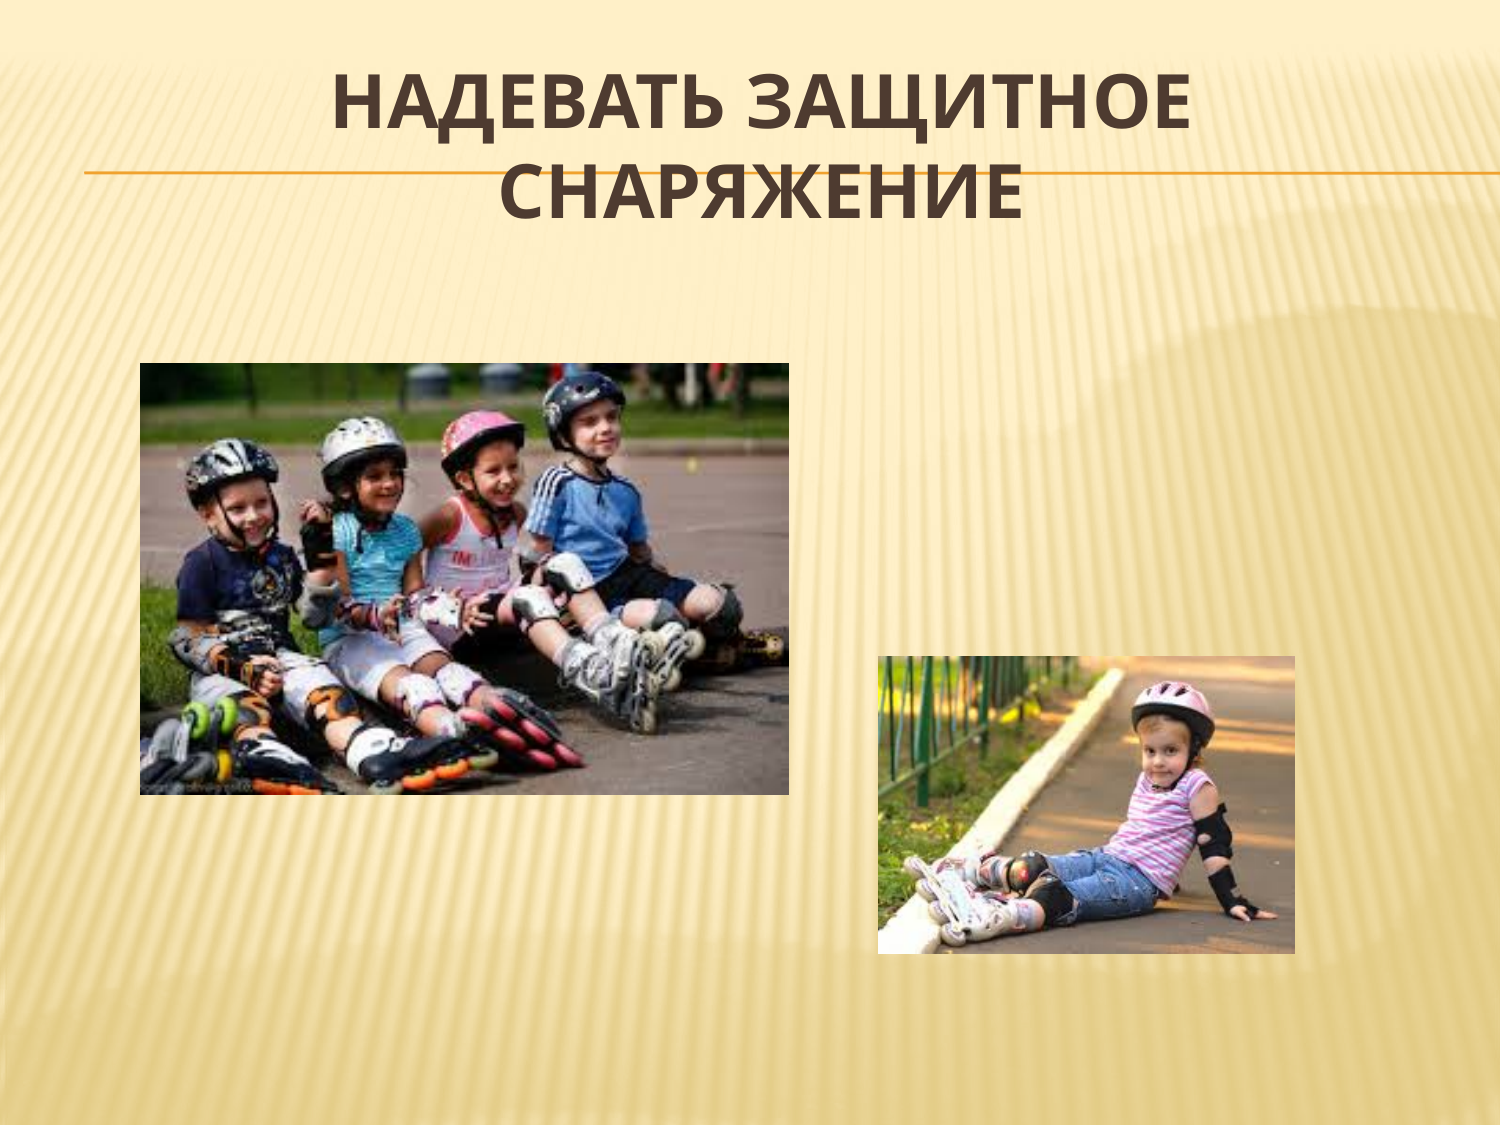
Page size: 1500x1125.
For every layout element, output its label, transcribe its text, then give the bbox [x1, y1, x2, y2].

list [878, 655, 1295, 954]
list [140, 362, 789, 795]
title Надевать защитное снаряжение [49, 75, 1475, 213]
